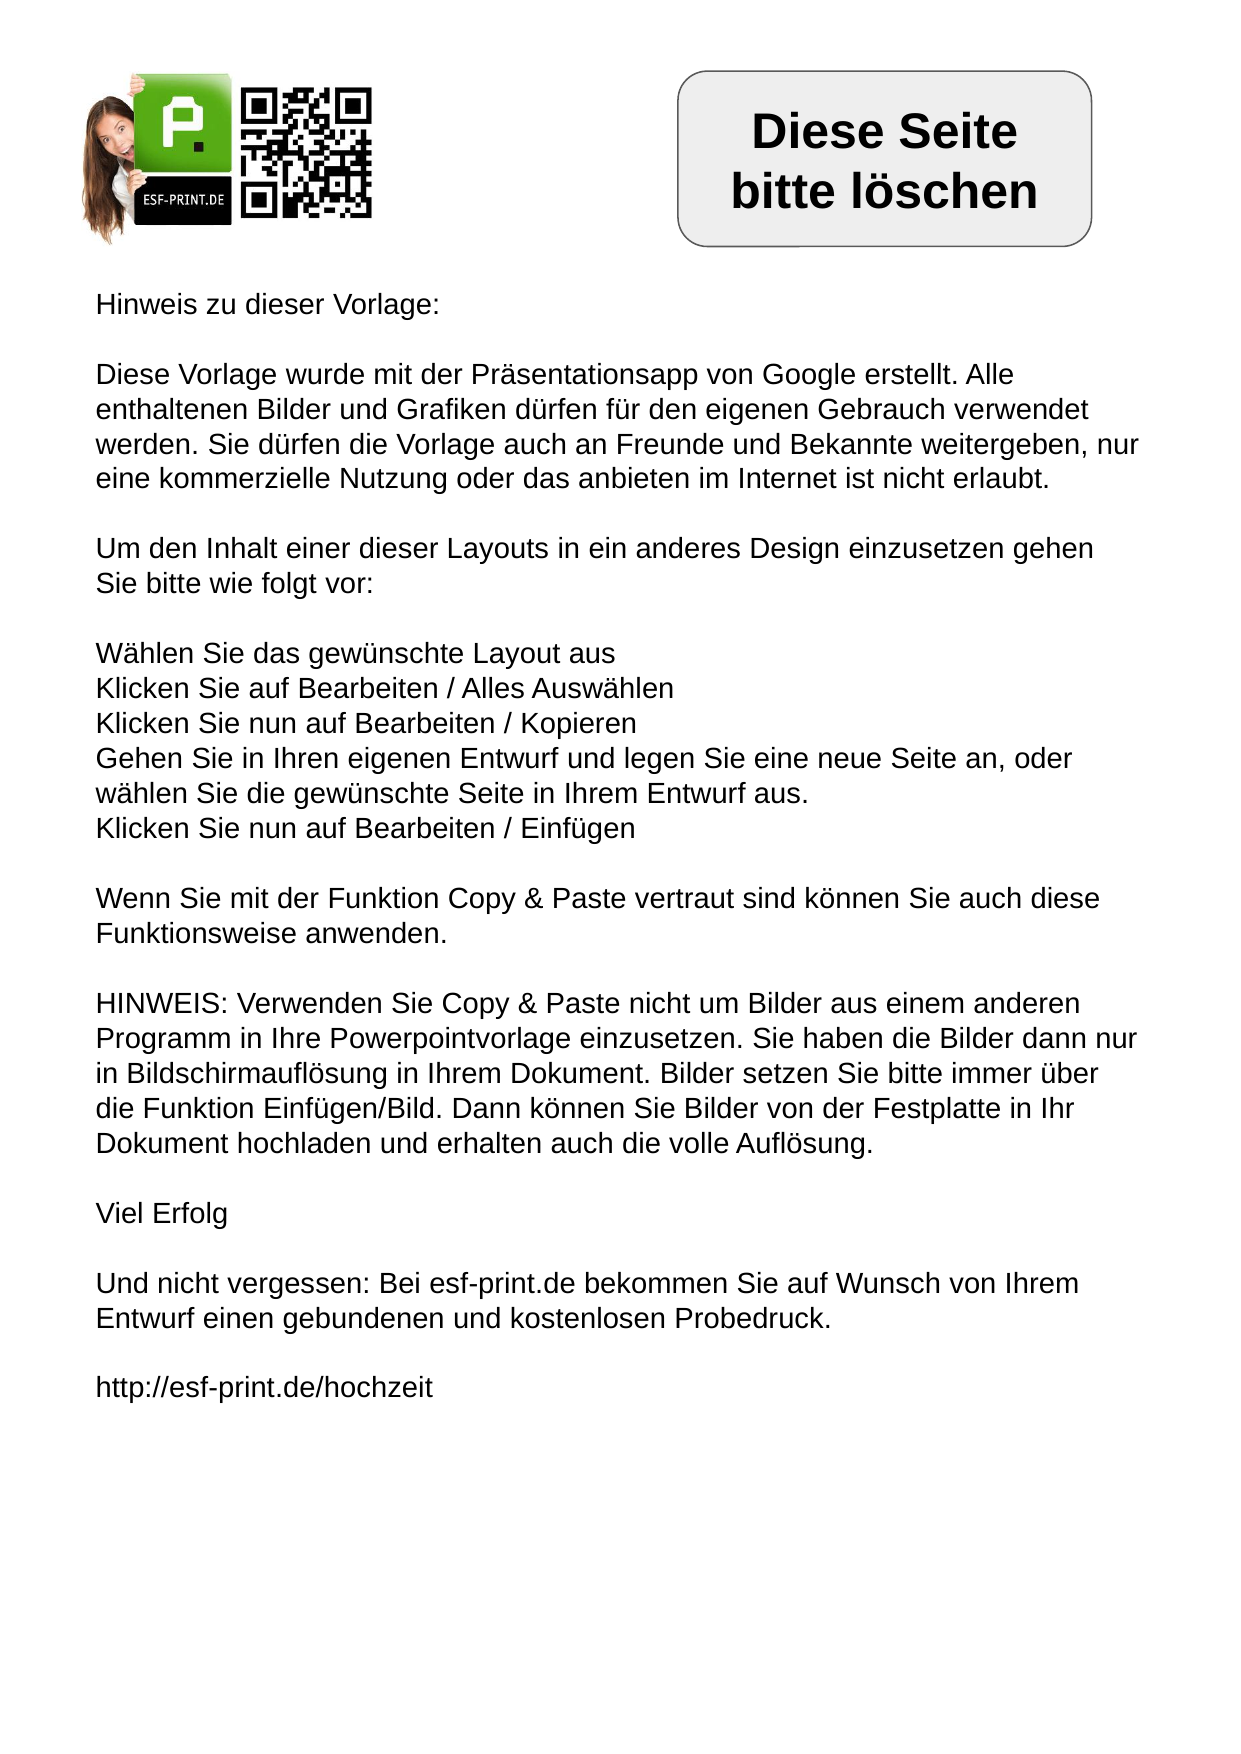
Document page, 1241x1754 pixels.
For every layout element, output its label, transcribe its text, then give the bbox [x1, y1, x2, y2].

picture [81, 70, 383, 247]
text_box Diese Seite bitte löschen [677, 71, 1092, 247]
text_box Hinweis zu dieser Vorlage: Diese Vorlage wurde mit der Präsentationsapp von Google erstellt. Alle enthaltenen Bilder und Grafiken dürfen für den eigenen Gebrauch verwendet werden. Sie dürfen die Vorlage auch an Freunde und Bekannte weitergeben, nur eine kommerzielle Nutzung oder das anbieten im Internet ist nicht erlaubt. Um den Inhalt einer dieser Layouts in ein anderes Design einzusetzen gehen Sie bitte wie folgt vor: Wählen Sie das gewünschte Layout aus Klicken Sie auf Bearbeiten / Alles Auswählen Klicken Sie nun auf Bearbeiten / Kopieren Gehen Sie in Ihren eigenen Entwurf und legen Sie eine neue Seite an, oder wählen Sie die gewünschte Seite in Ihrem Entwurf aus. Klicken Sie nun auf Bearbeiten / Einfügen Wenn Sie mit der Funktion Copy & Paste vertraut sind können Sie auch diese Funktionsweise anwenden. HINWEIS: Verwenden Sie Copy & Paste nicht um Bilder aus einem anderen Programm in Ihre Powerpointvorlage einzusetzen. Sie haben die Bilder dann nur in Bildschirmauflösung in Ihrem Dokument. Bilder setzen Sie bitte immer über die Funktion Einfügen/Bild. Dann können Sie Bilder von der Festplatte in Ihr Dokument hochladen und erhalten auch die volle Auflösung. Viel Erfolg Und nicht vergessen: Bei esf-print.de bekommen Sie auf Wunsch von Ihrem Entwurf einen gebundenen und kostenlosen Probedruck. http://esf-print.de/hochzeit [80, 270, 1160, 1754]
